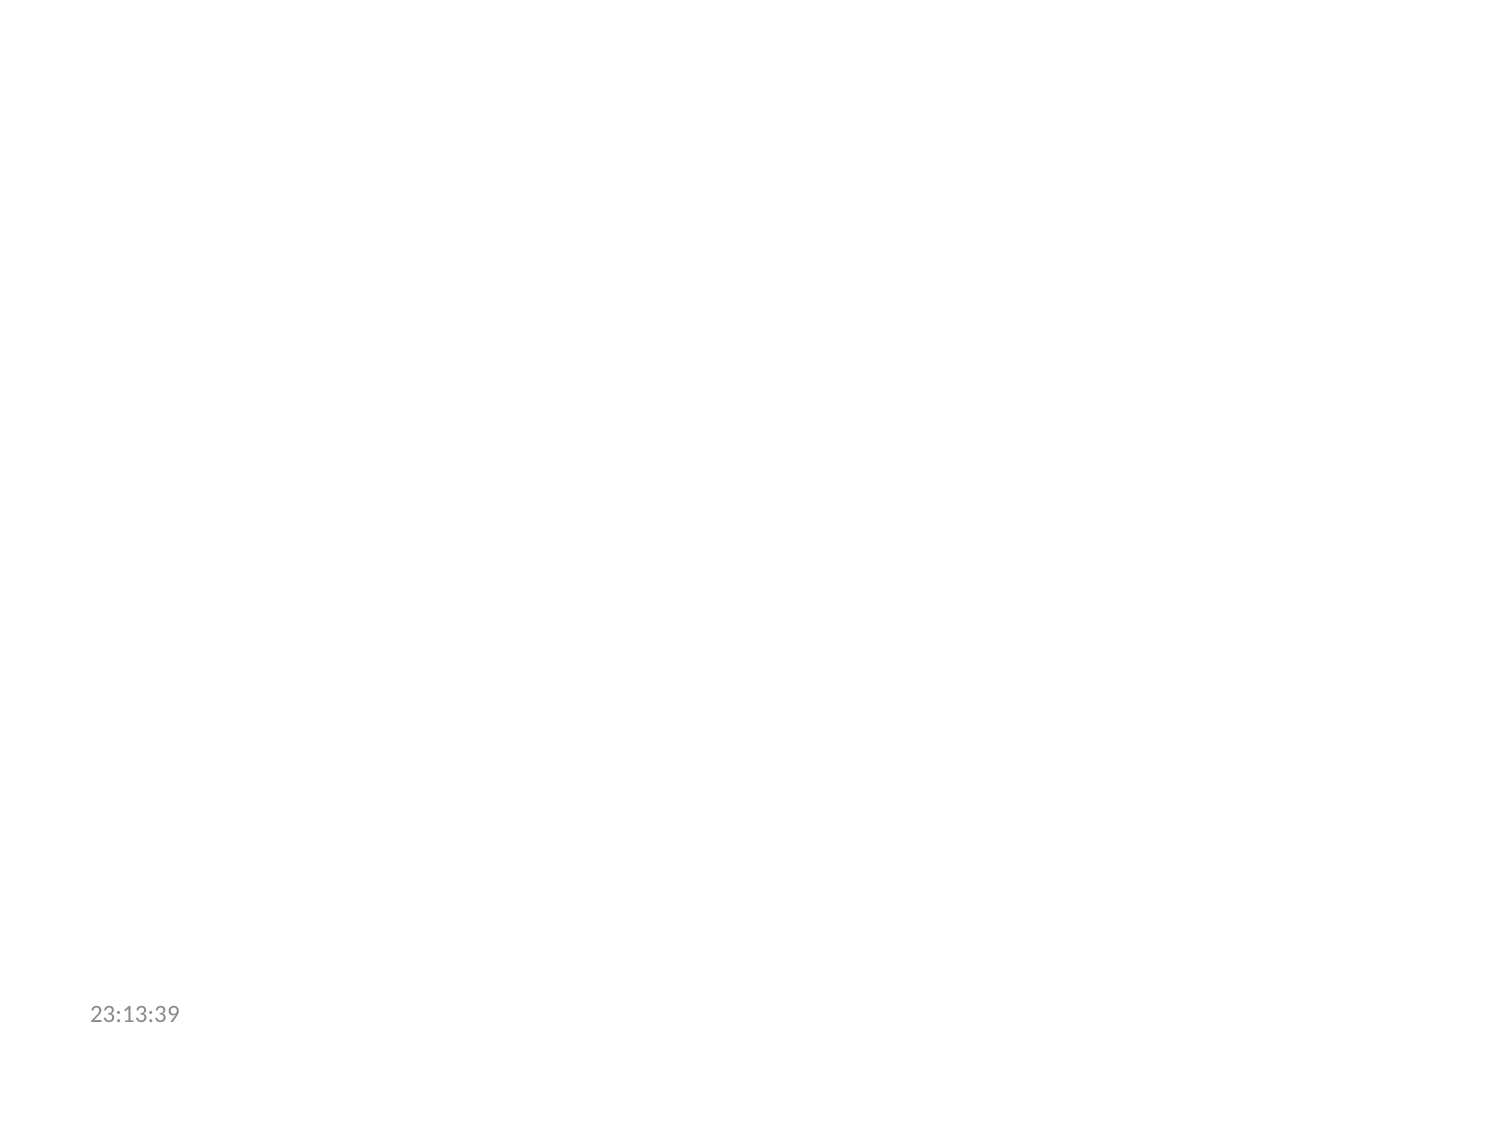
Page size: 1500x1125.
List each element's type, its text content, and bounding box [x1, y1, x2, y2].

text_box 15:35:09 [75, 982, 425, 1043]
